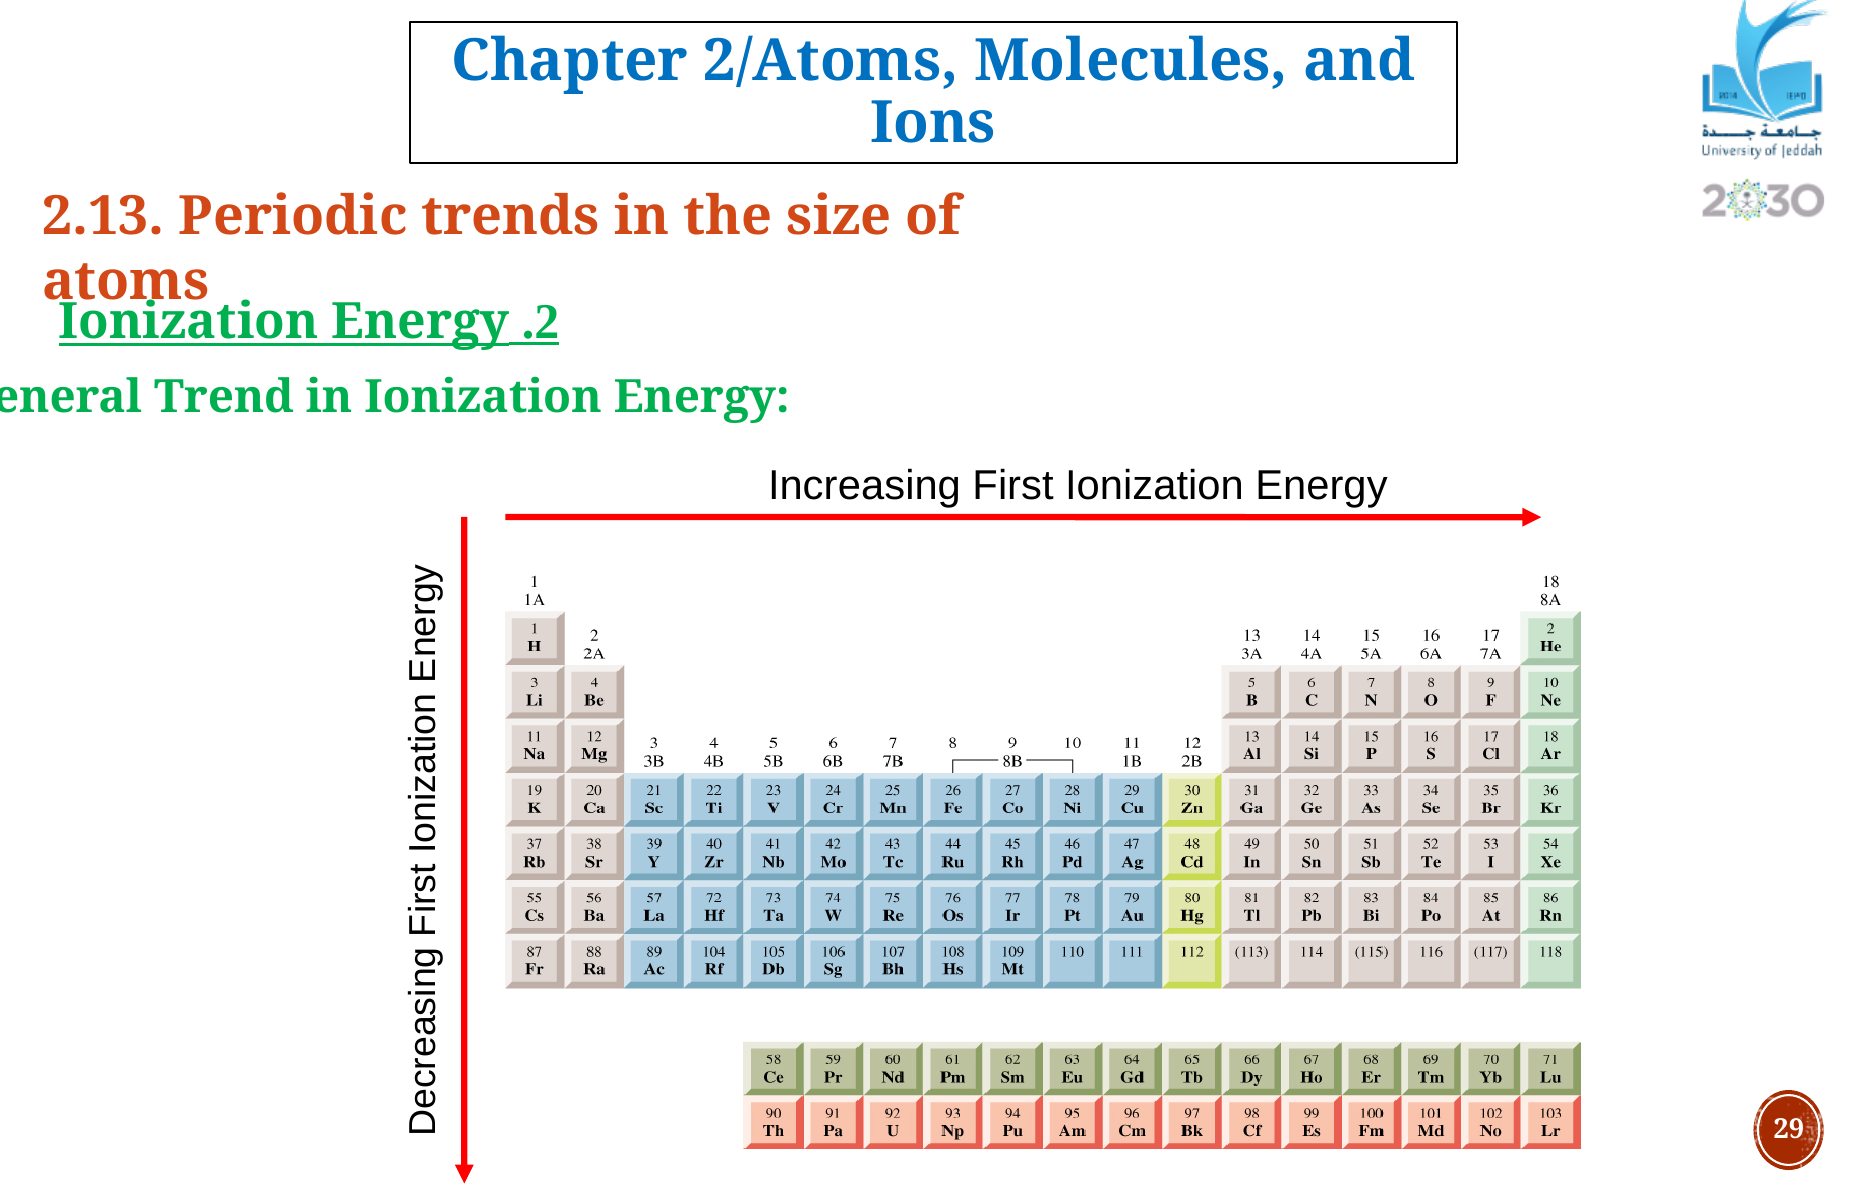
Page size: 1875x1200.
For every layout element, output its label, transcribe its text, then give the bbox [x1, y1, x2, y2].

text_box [393, 520, 462, 1181]
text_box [507, 539, 1580, 1148]
picture [1681, 0, 1846, 227]
text_box General Trend in Ionization Energy: [0, 358, 806, 429]
slide_number 29 [1739, 1097, 1838, 1162]
text_box Chapter 2/Atoms, Molecules, and Ions [409, 21, 1458, 164]
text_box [509, 453, 1538, 514]
text_box 2. Ionization Energy [44, 319, 662, 342]
text_box 2.13. Periodic trends in the size of atoms [26, 173, 1150, 319]
